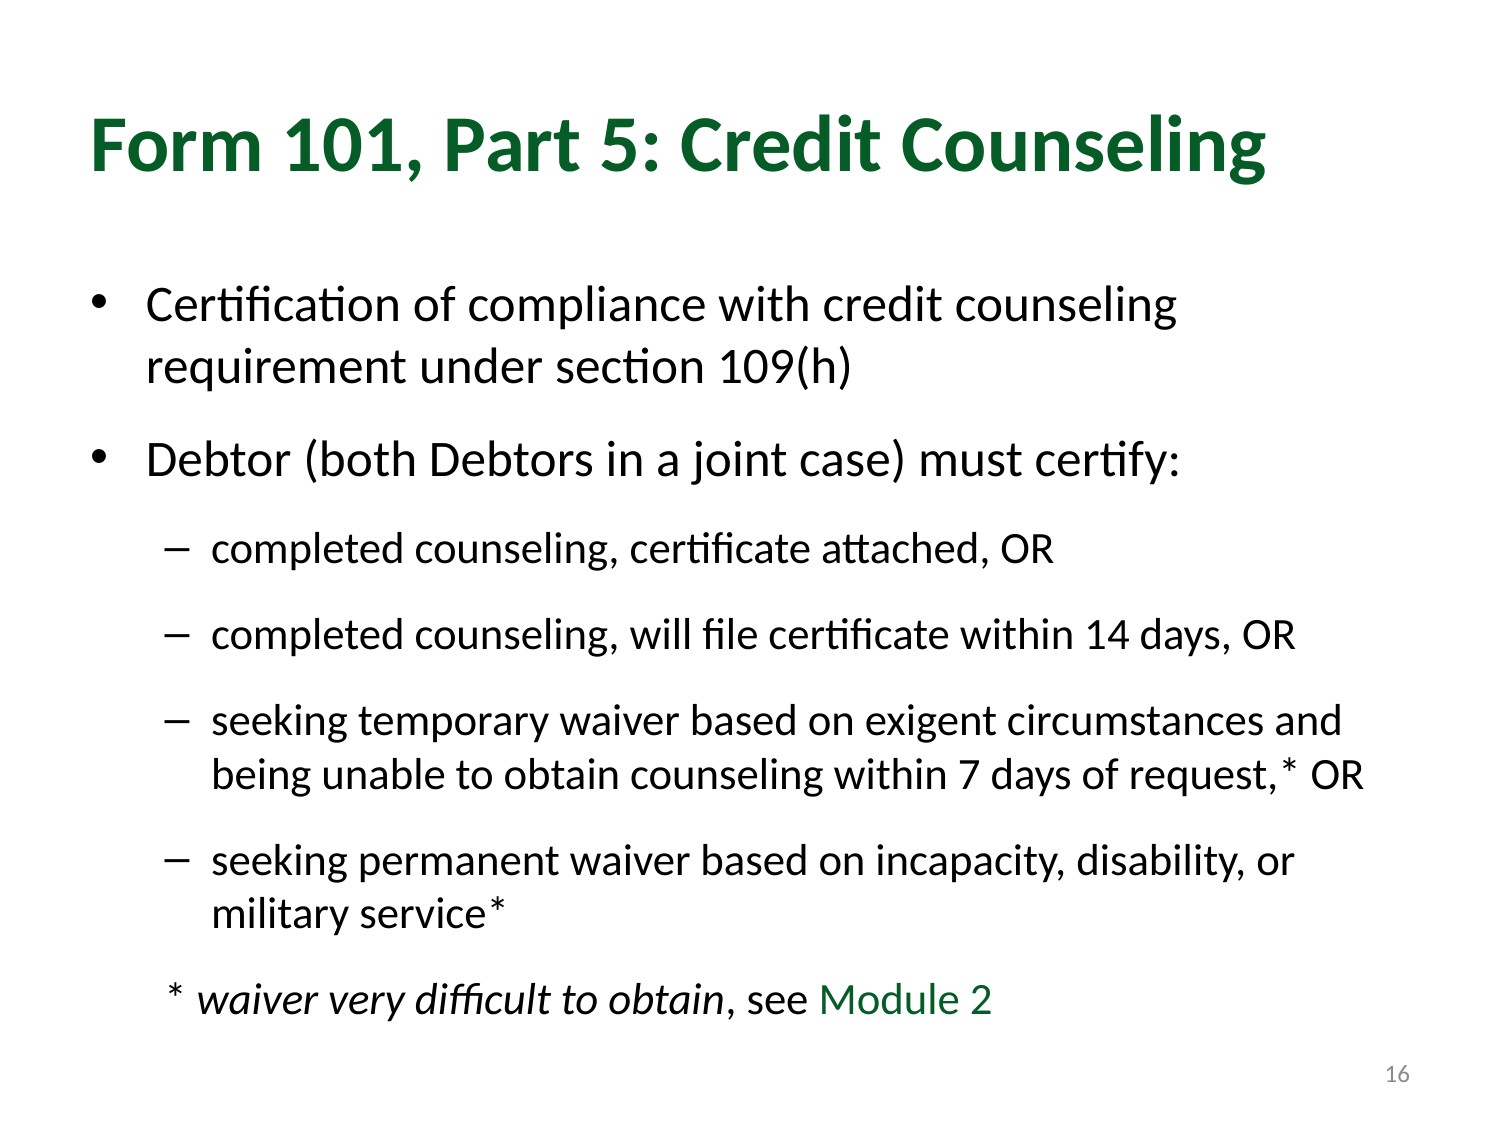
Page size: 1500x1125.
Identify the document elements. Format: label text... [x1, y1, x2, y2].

slide_number 16 [1074, 1042, 1425, 1103]
title Form 101, Part 5: Credit Counseling [75, 45, 1425, 233]
list Certification of compliance with credit counseling requirement under section 109(h) Debtor (both Debtors in a joint case) must certify: completed counseling, certificate attached, OR completed counseling, will file certificate within 14 days, OR seeking temporary waiver based on exigent circumstances and being unable to obtain counseling within 7 days of request,* OR seeking permanent waiver based on incapacity, disability, or military service* * waiver very difficult to obtain, see Module 2 [75, 262, 1425, 1038]
